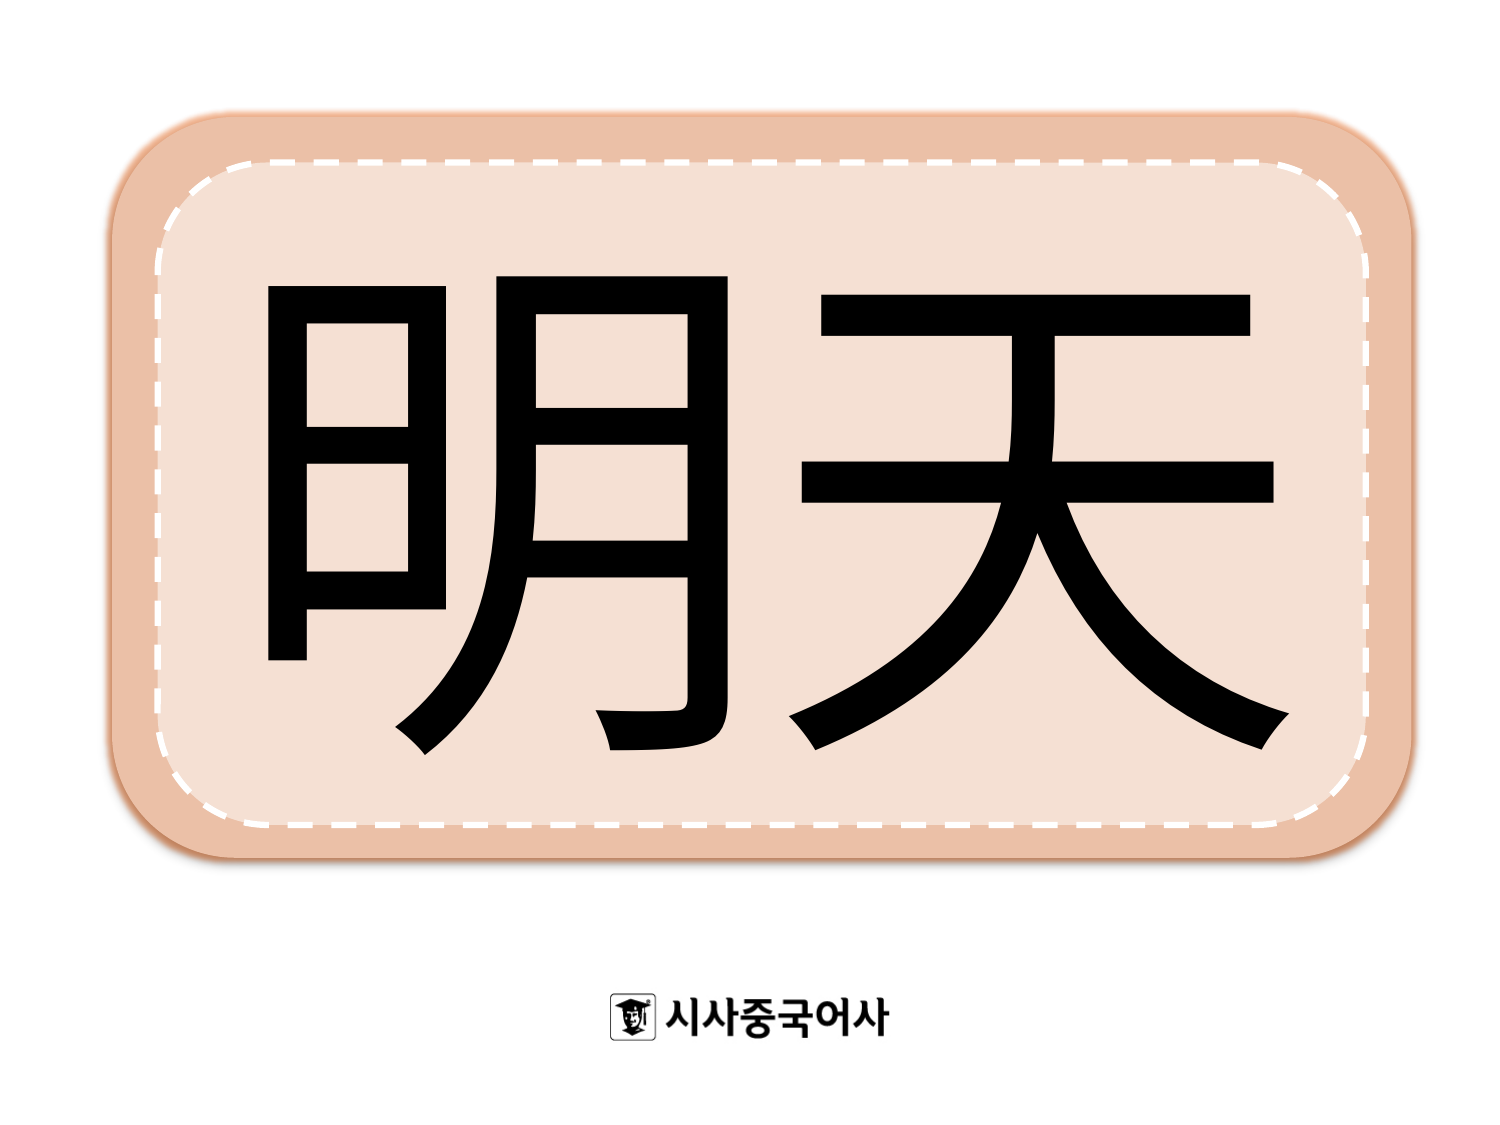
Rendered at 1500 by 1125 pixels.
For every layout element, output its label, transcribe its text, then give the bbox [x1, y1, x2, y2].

picture [602, 987, 898, 1047]
text_box 明天 [162, 160, 1371, 824]
